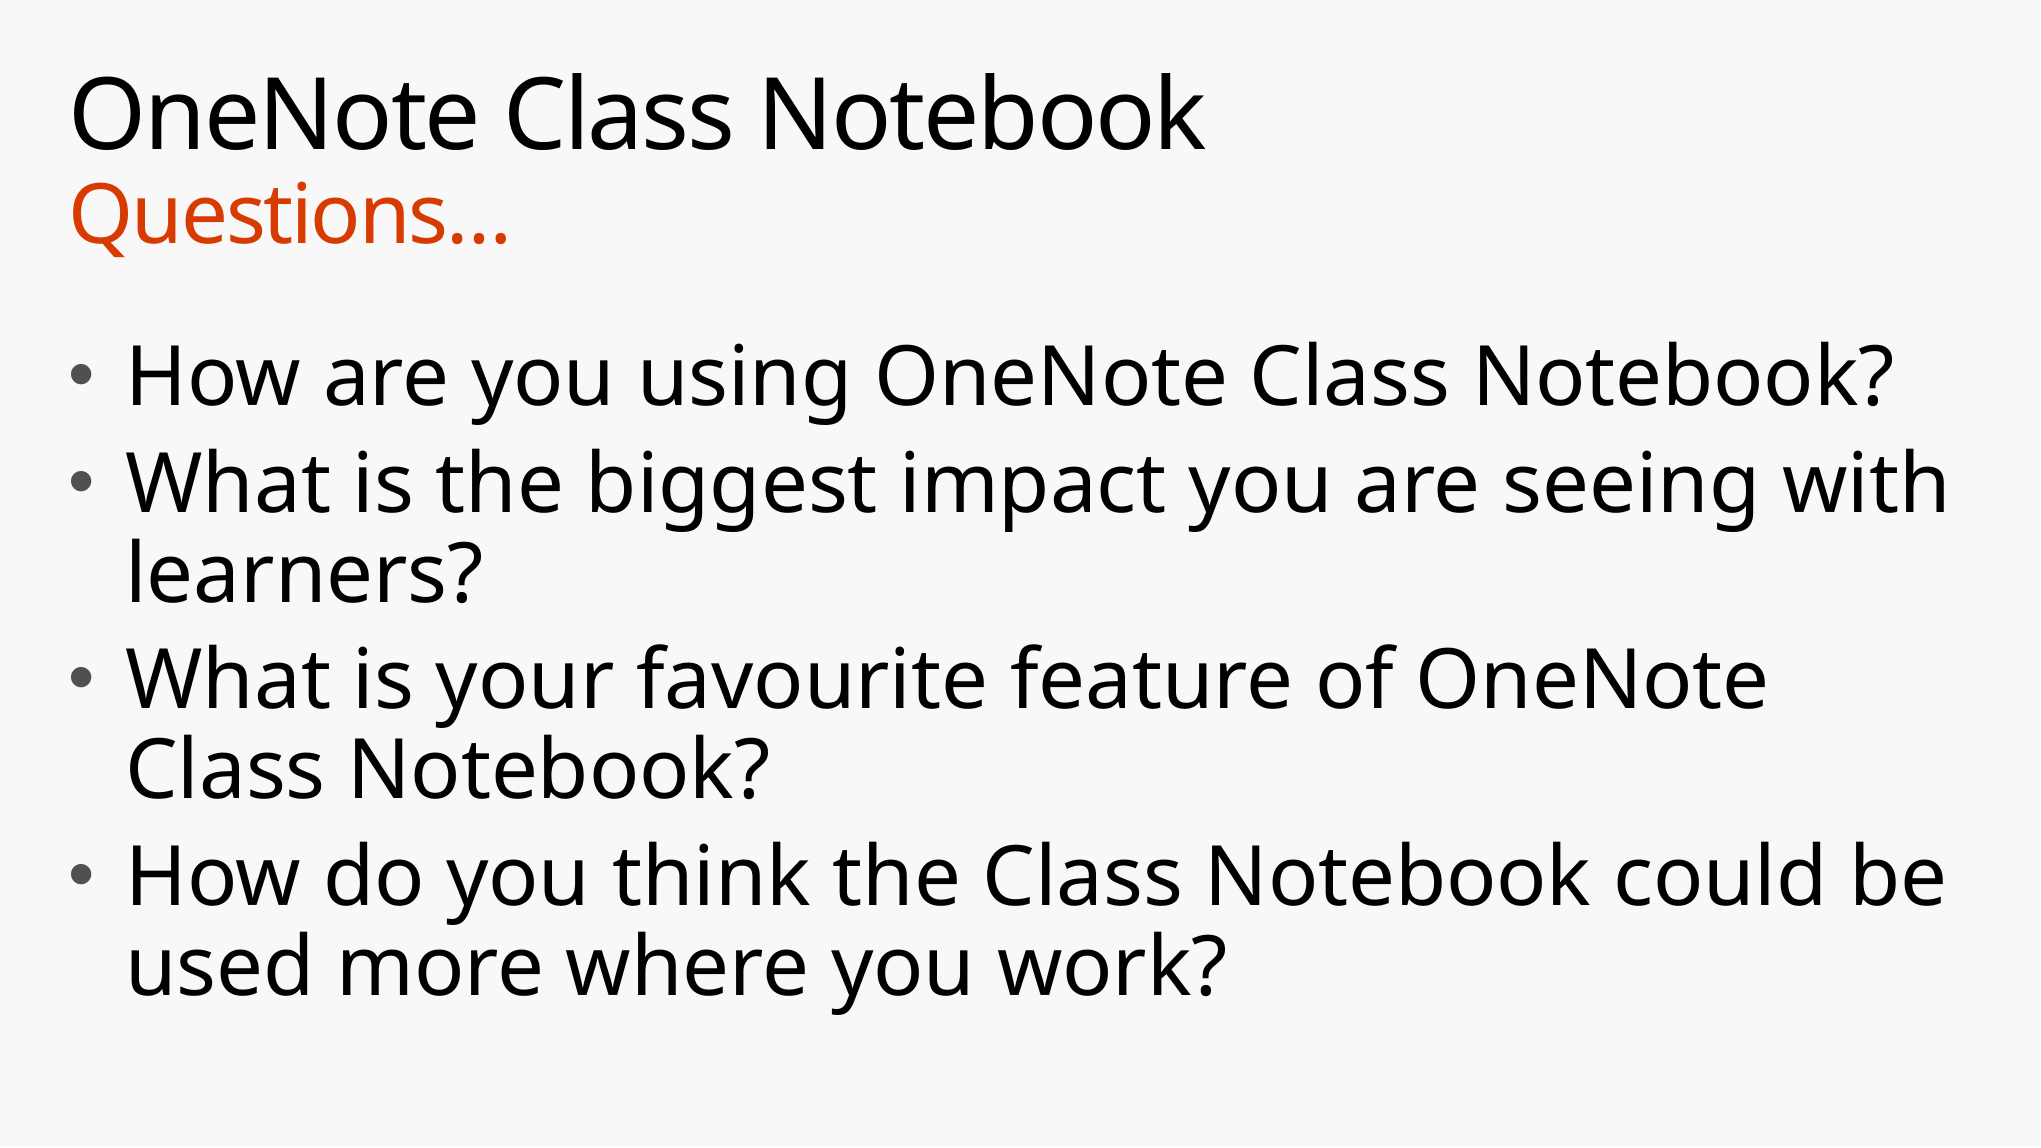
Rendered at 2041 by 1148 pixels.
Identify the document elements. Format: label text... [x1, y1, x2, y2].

list How are you using OneNote Class Notebook? What is the biggest impact you are seeing with learners? What is your favourite feature of OneNote Class Notebook? How do you think the Class Notebook could be used more where you work? [45, 318, 1996, 1046]
title OneNote Class Notebook Questions… [45, 48, 1996, 199]
